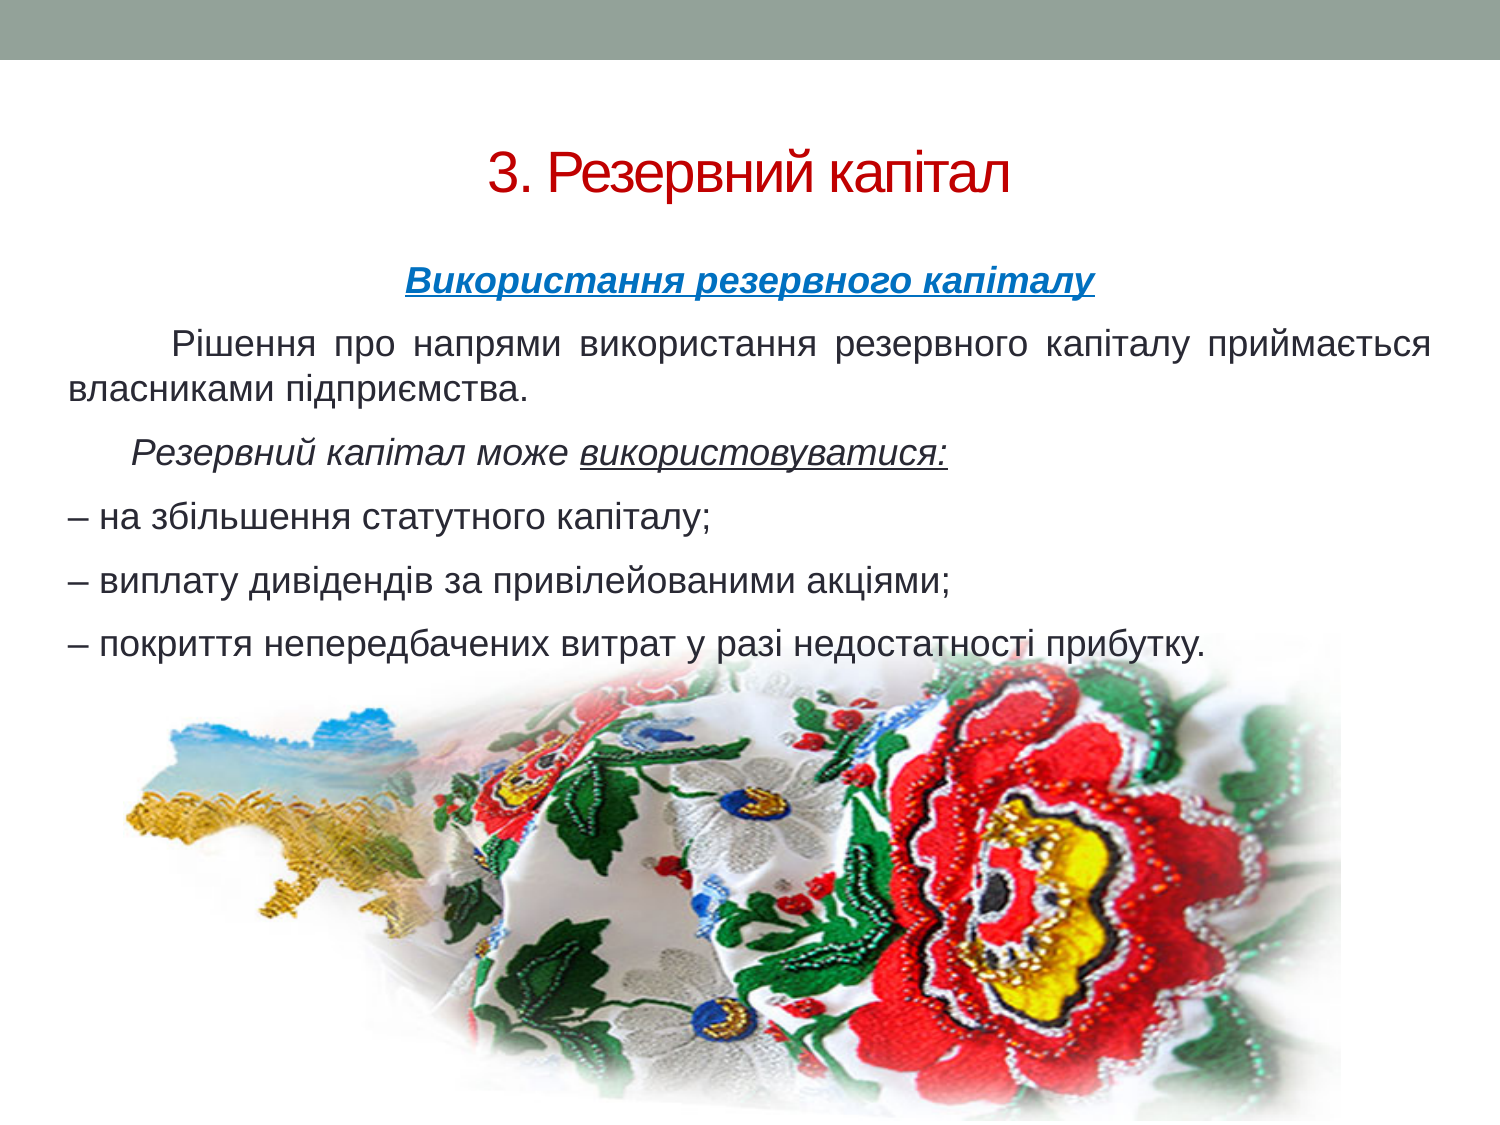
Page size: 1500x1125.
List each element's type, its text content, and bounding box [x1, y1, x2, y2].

text_box Використання резервного капіталу Рішення про напрями використання резервного капіталу приймається власниками підприємства. Резервний капітал може використовуватися: – на збільшення статутного капіталу; – виплату дивідендів за привілейованими акціями; – покриття непередбачених витрат у разі недостатності прибутку. [53, 248, 1447, 672]
title 3. Резервний капітал [75, 87, 1425, 248]
picture [123, 633, 1341, 1122]
